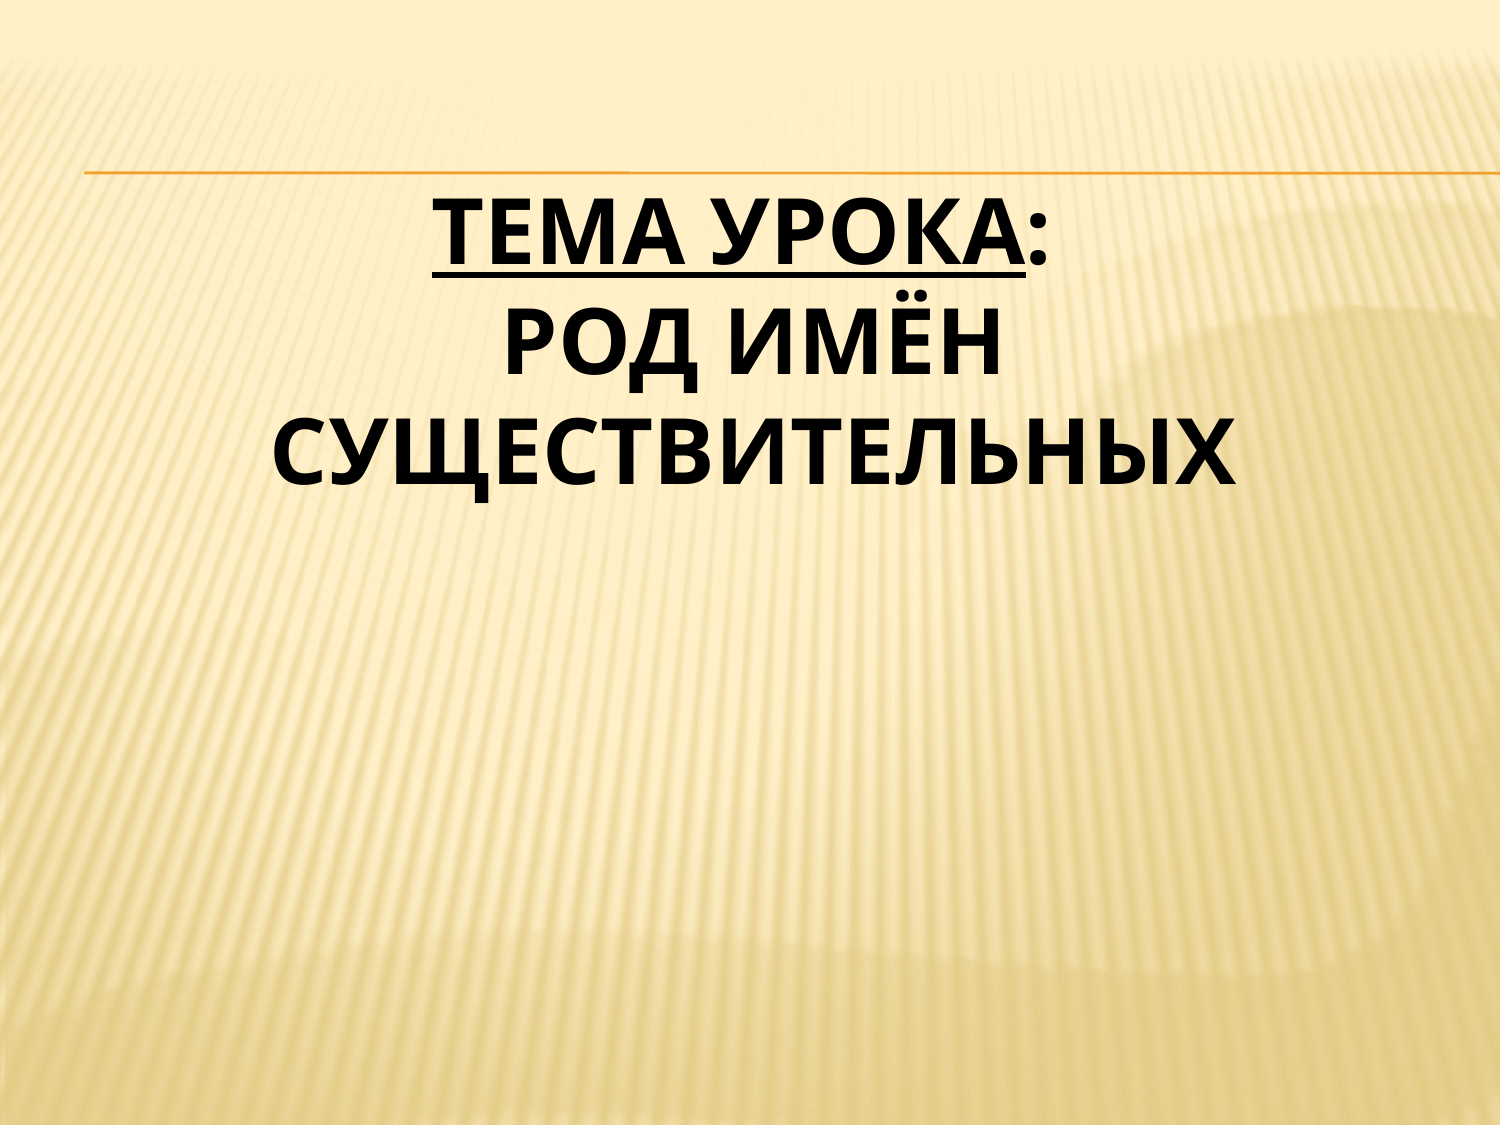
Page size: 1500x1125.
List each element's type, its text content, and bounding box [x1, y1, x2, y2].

title Тема урока: Род имён существительных [41, 160, 1467, 516]
